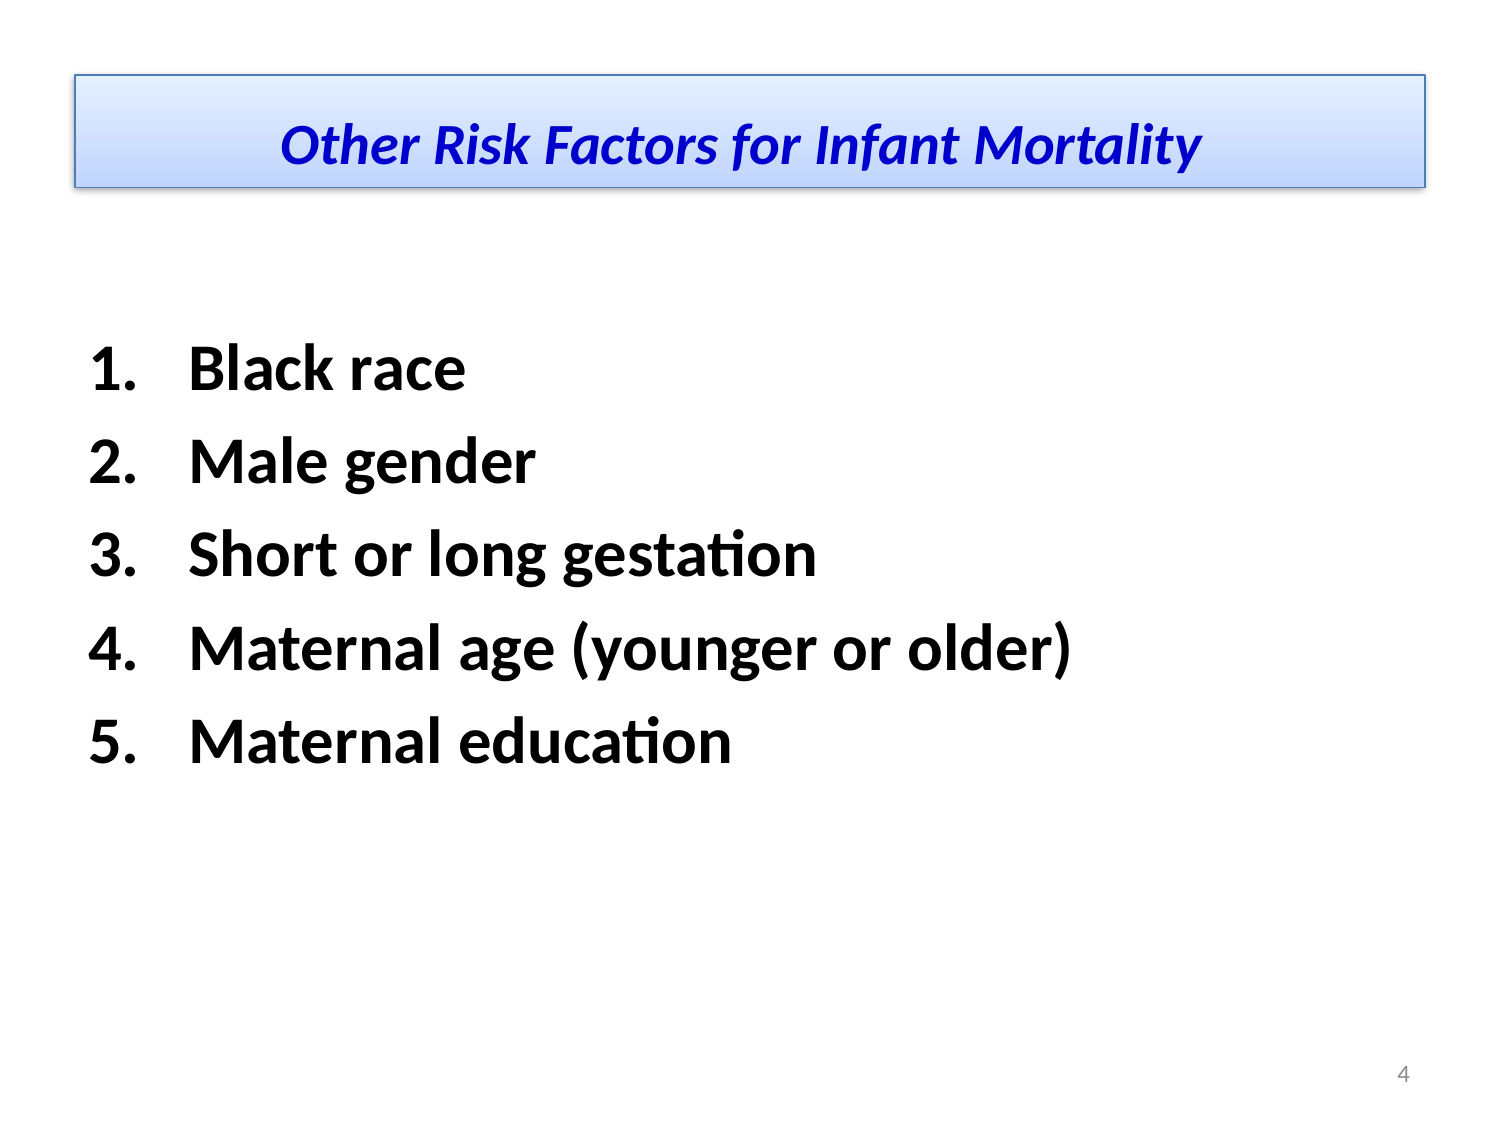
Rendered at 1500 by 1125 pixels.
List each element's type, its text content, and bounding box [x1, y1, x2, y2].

title Other Risk Factors for Infant Mortality [74, 74, 1426, 188]
slide_number 4 [1074, 1042, 1425, 1103]
list Black race Male gender Short or long gestation Maternal age (younger or older) Maternal education [73, 316, 1227, 963]
